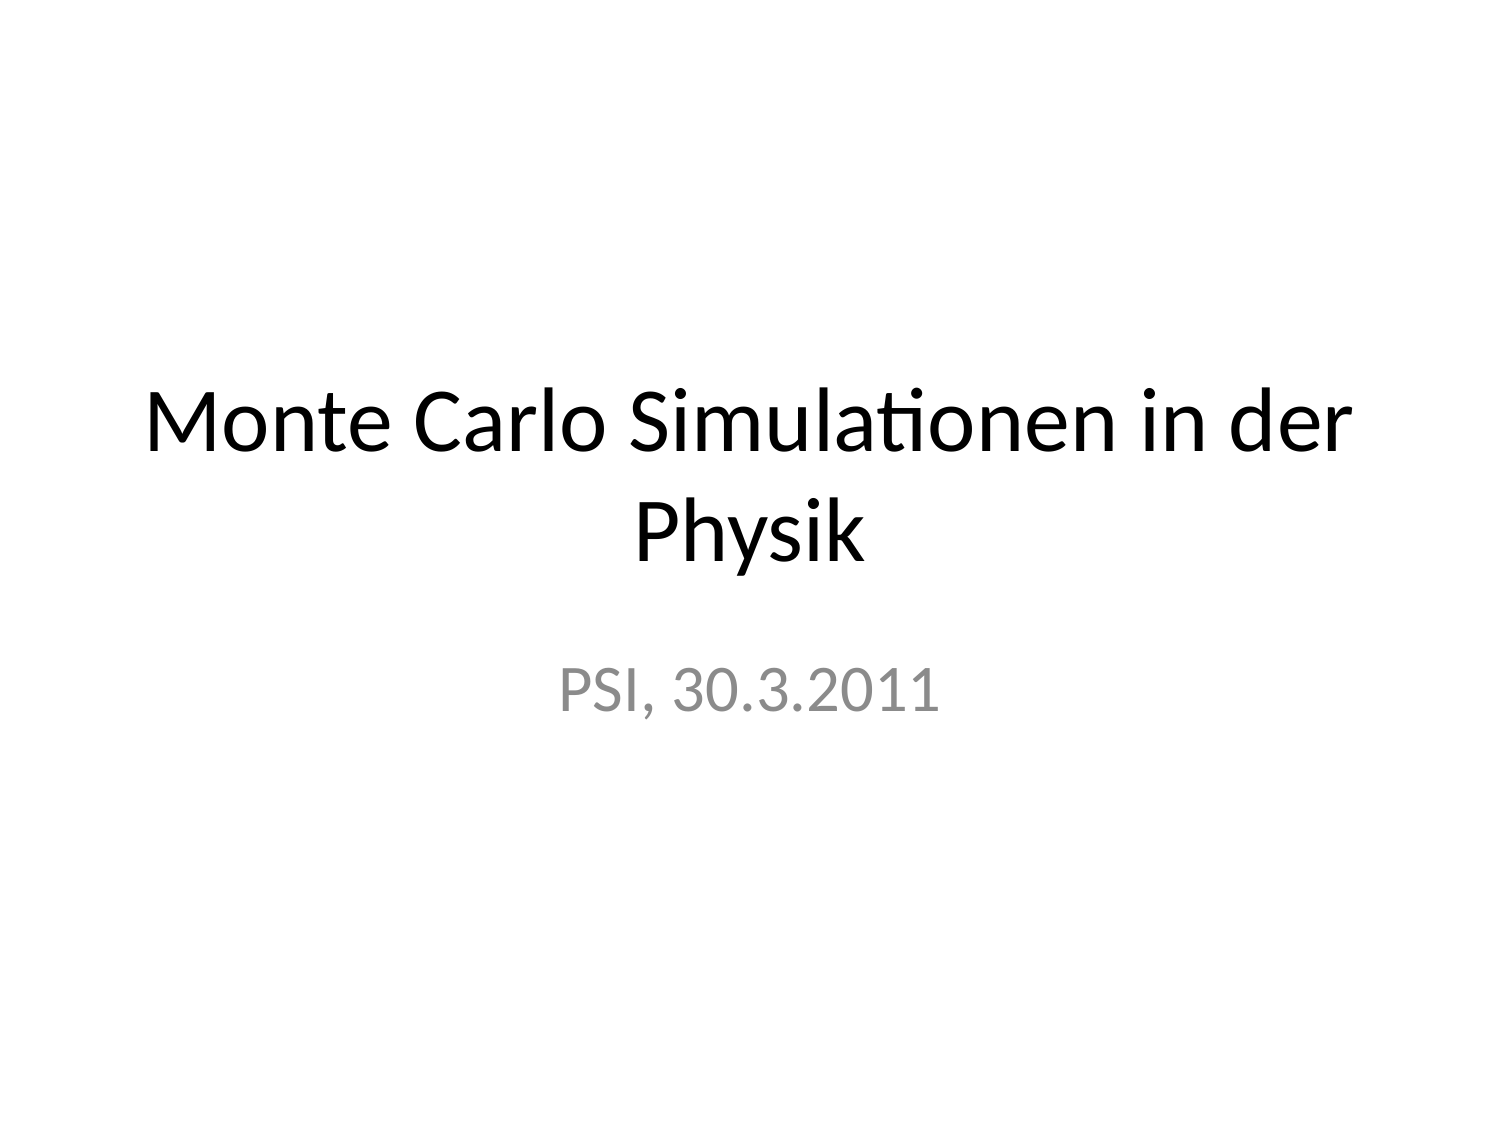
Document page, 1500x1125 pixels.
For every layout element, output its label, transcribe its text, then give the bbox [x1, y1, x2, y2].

subtitle PSI, 30.3.2011 [225, 637, 1275, 925]
title Monte Carlo Simulationen in der Physik [112, 349, 1388, 591]
